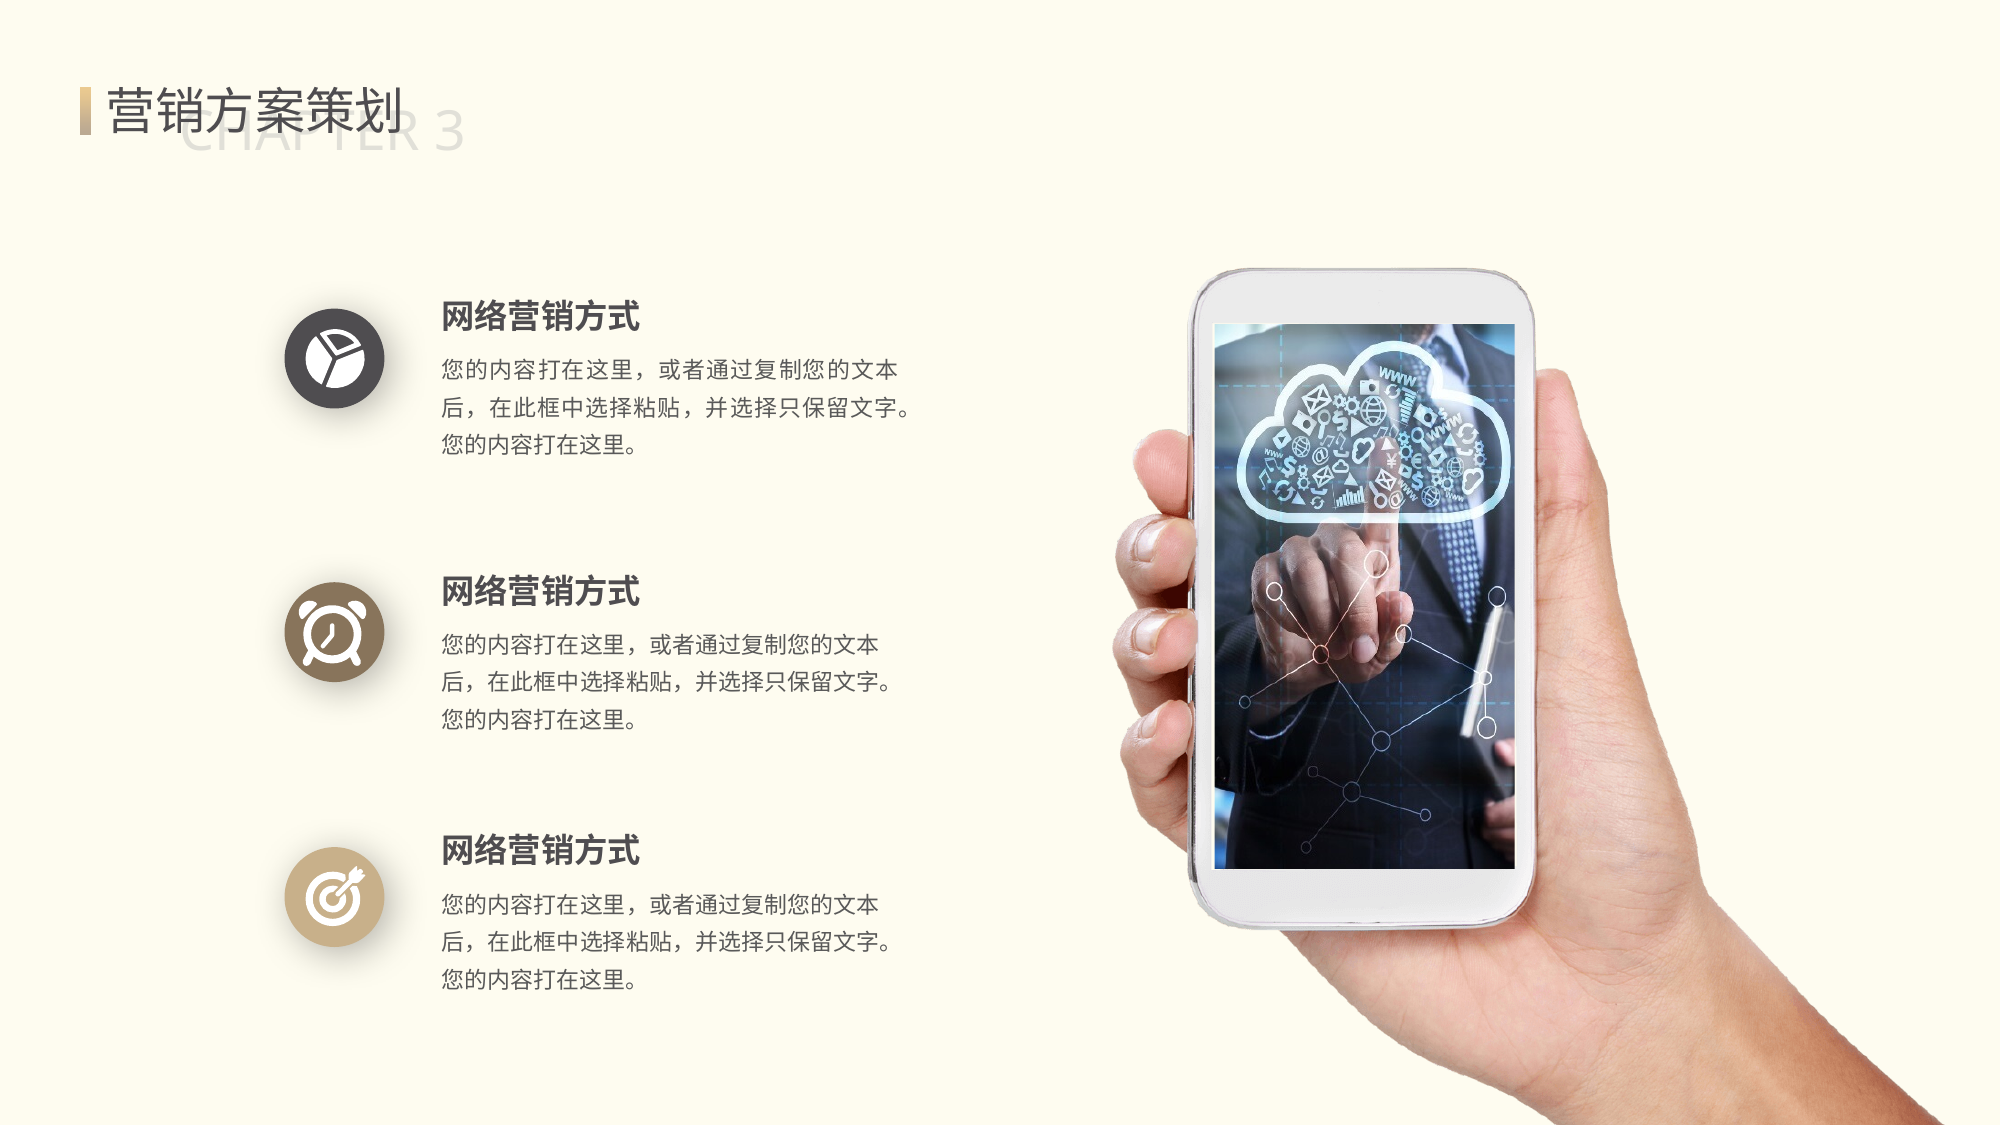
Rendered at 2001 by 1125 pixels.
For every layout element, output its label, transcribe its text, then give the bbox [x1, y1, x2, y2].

text_box 营销方案策划 [90, 72, 420, 147]
text_box [284, 308, 385, 409]
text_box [426, 562, 896, 738]
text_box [426, 821, 896, 998]
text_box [426, 287, 914, 464]
text_box [307, 674, 362, 683]
text_box [298, 582, 385, 666]
picture [80, 87, 91, 136]
text_box CHAPTER 3 [164, 87, 482, 170]
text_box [297, 599, 368, 667]
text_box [305, 865, 367, 927]
text_box [284, 605, 292, 659]
picture [1107, 261, 1949, 1125]
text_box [304, 327, 366, 390]
text_box [284, 847, 385, 948]
